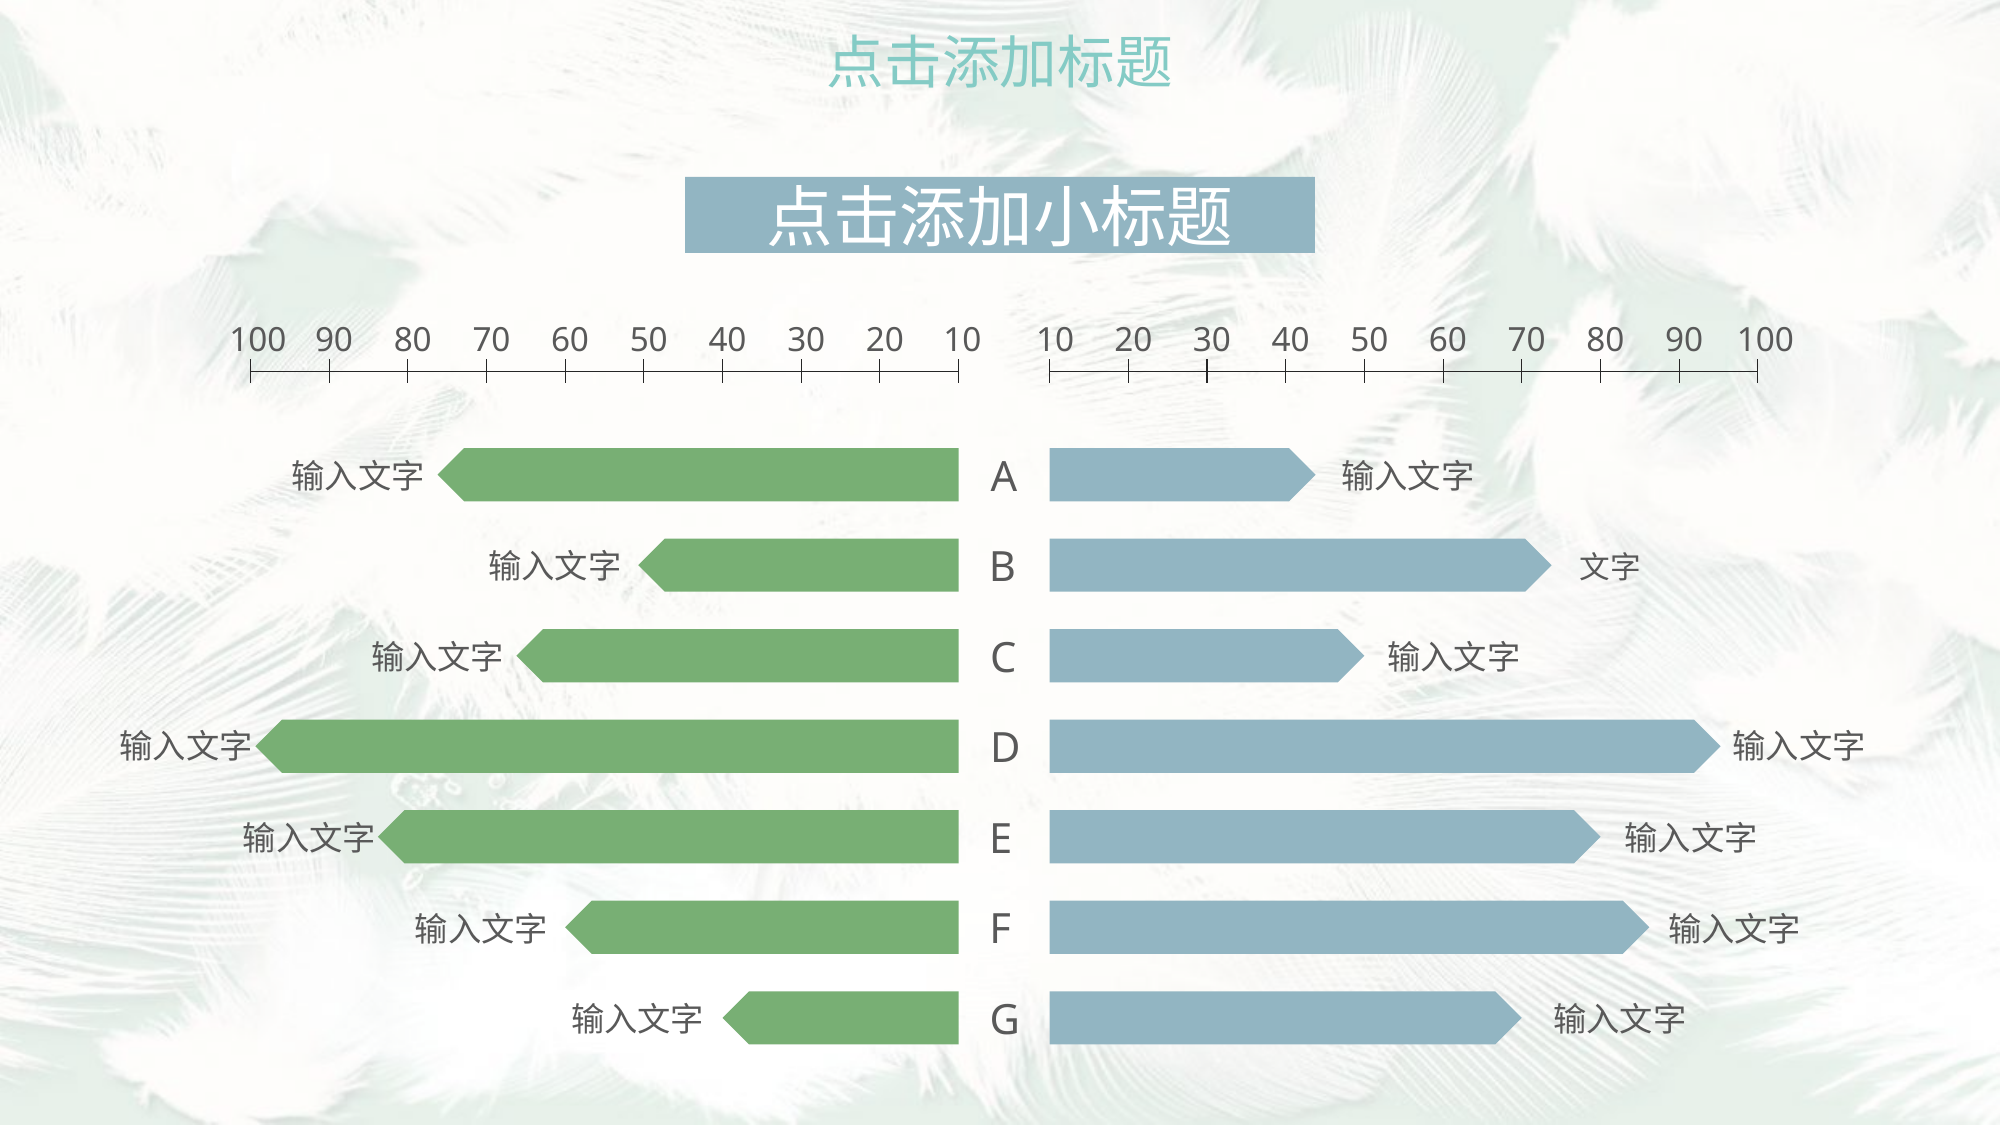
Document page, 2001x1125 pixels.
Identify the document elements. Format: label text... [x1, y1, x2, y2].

text_box [722, 991, 959, 1045]
text_box 输入文字 [400, 900, 564, 956]
text_box 输入文字 [227, 809, 392, 865]
text_box 30 [1177, 310, 1247, 359]
text_box [1049, 629, 1365, 683]
text_box 50 [1335, 310, 1404, 359]
text_box 60 [1414, 310, 1483, 359]
text_box G [974, 985, 1036, 1051]
text_box 30 [772, 310, 841, 359]
text_box 输入文字 [1326, 447, 1490, 503]
text_box E [974, 803, 1028, 869]
text_box 输入文字 [276, 447, 441, 503]
text_box [1049, 448, 1316, 502]
text_box 60 [536, 310, 605, 359]
text_box 输入文字 [1609, 809, 1773, 865]
text_box B [973, 532, 1032, 598]
text_box 50 [614, 310, 683, 359]
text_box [1049, 359, 1758, 383]
text_box 文字 [1564, 540, 1656, 592]
text_box 80 [378, 310, 447, 359]
text_box C [975, 622, 1032, 688]
text_box 40 [1256, 310, 1325, 359]
text_box 52% [0, 0, 2000, 1125]
text_box 输入文字 [556, 990, 720, 1046]
text_box 20 [850, 310, 920, 359]
text_box [1049, 538, 1552, 592]
text_box 20 [1099, 310, 1168, 359]
text_box 输入文字 [1372, 628, 1536, 684]
text_box 70 [1492, 310, 1561, 359]
text_box [1049, 810, 1601, 864]
text_box 输入文字 [473, 538, 637, 594]
text_box A [975, 441, 1033, 507]
text_box F [974, 894, 1027, 960]
text_box [441, 448, 959, 502]
text_box [392, 810, 959, 864]
text_box 100 [214, 310, 302, 366]
text_box 80 [1571, 310, 1640, 359]
text_box 10 [1020, 310, 1090, 366]
text_box 10 [928, 310, 997, 366]
text_box 90 [302, 310, 369, 359]
text_box 输入文字 [1538, 990, 1702, 1046]
text_box [638, 538, 959, 592]
text_box 90 [1650, 310, 1719, 359]
text_box [1049, 991, 1522, 1045]
text_box 40 [693, 310, 762, 359]
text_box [250, 359, 959, 383]
text_box 点击添加标题 [383, 26, 1617, 104]
text_box [520, 629, 959, 683]
text_box 70 [457, 310, 526, 359]
text_box 点击添加小标题 [685, 176, 1315, 253]
text_box [565, 900, 959, 954]
text_box 输入文字 [1717, 717, 1881, 773]
text_box 100 [1721, 310, 1809, 366]
text_box 输入文字 [104, 717, 268, 773]
text_box [1049, 719, 1717, 773]
text_box [1049, 900, 1650, 954]
text_box 输入文字 [356, 628, 520, 684]
text_box [268, 719, 959, 773]
text_box D [974, 713, 1036, 779]
text_box 输入文字 [1653, 900, 1817, 956]
